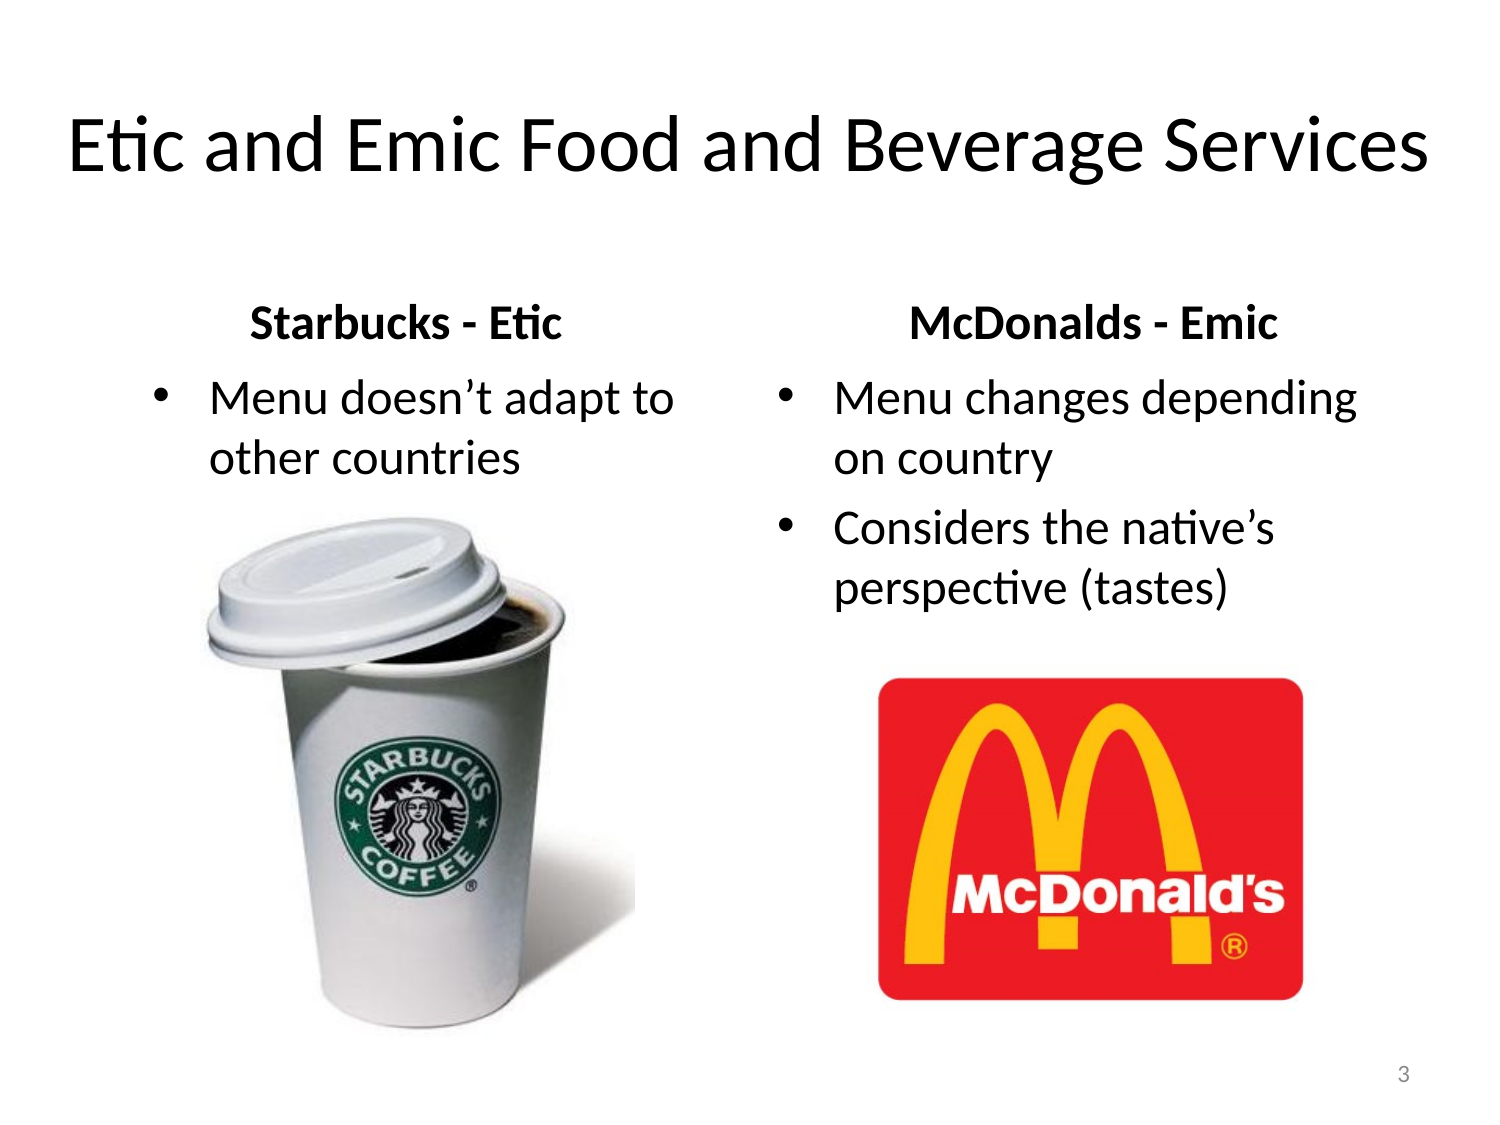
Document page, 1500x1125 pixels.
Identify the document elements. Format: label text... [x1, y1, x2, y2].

picture [199, 512, 635, 1040]
list Menu doesn’t adapt to other countries [137, 356, 750, 1005]
list Menu changes depending on country Considers the native’s perspective (tastes) [761, 356, 1425, 1005]
slide_number 3 [1074, 1042, 1425, 1103]
list McDonalds - Emic [761, 251, 1425, 356]
picture [862, 662, 1326, 1023]
title Etic and Emic Food and Beverage Services [0, 45, 1500, 233]
list Starbucks - Etic [75, 251, 738, 357]
